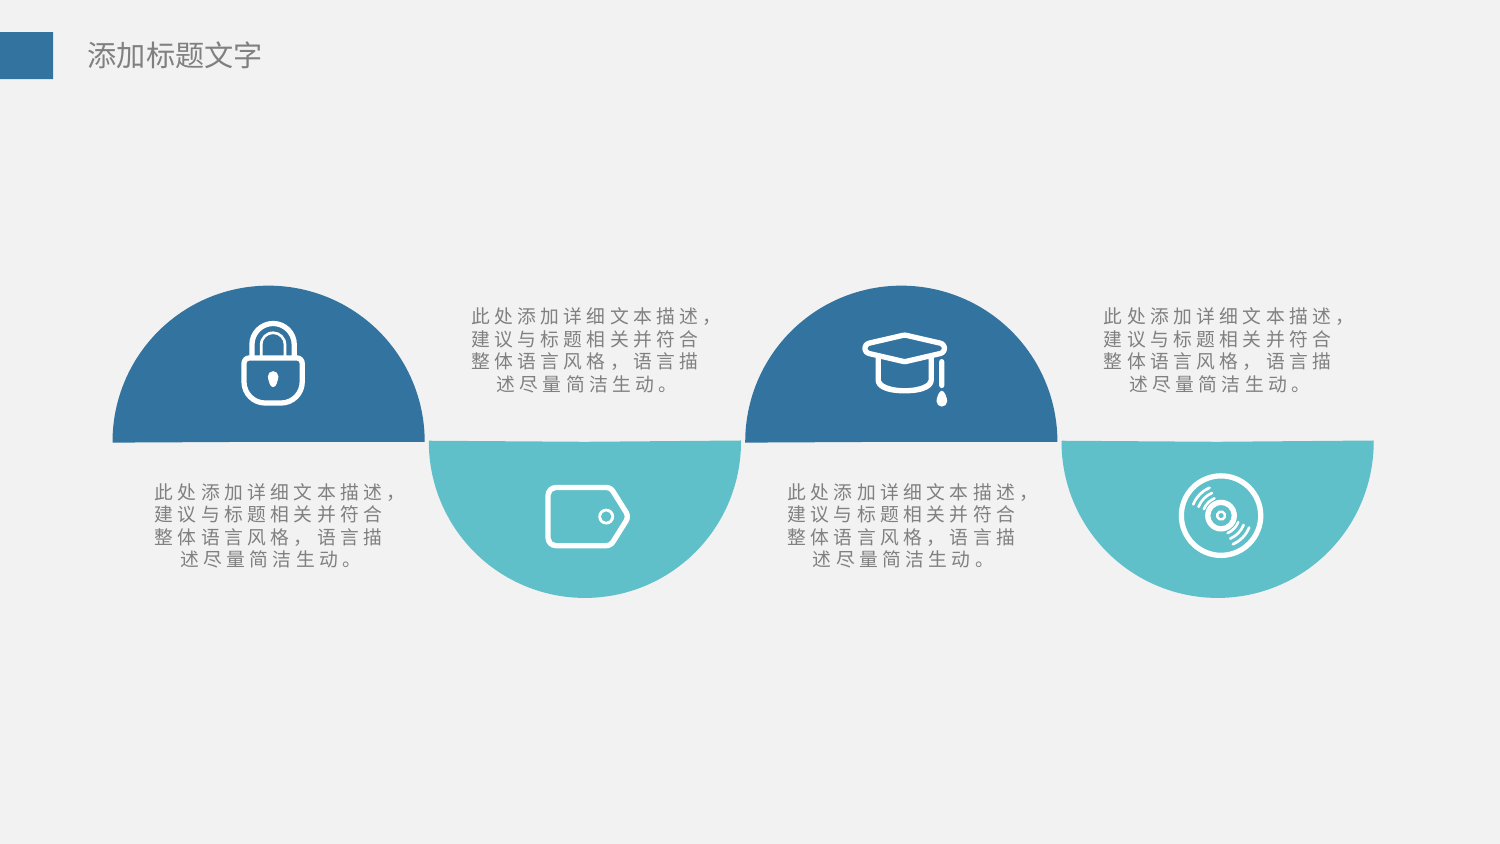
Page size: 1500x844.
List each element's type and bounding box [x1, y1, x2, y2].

text_box [744, 285, 1058, 599]
text_box [1061, 285, 1375, 599]
text_box [112, 285, 425, 599]
text_box [428, 285, 742, 599]
